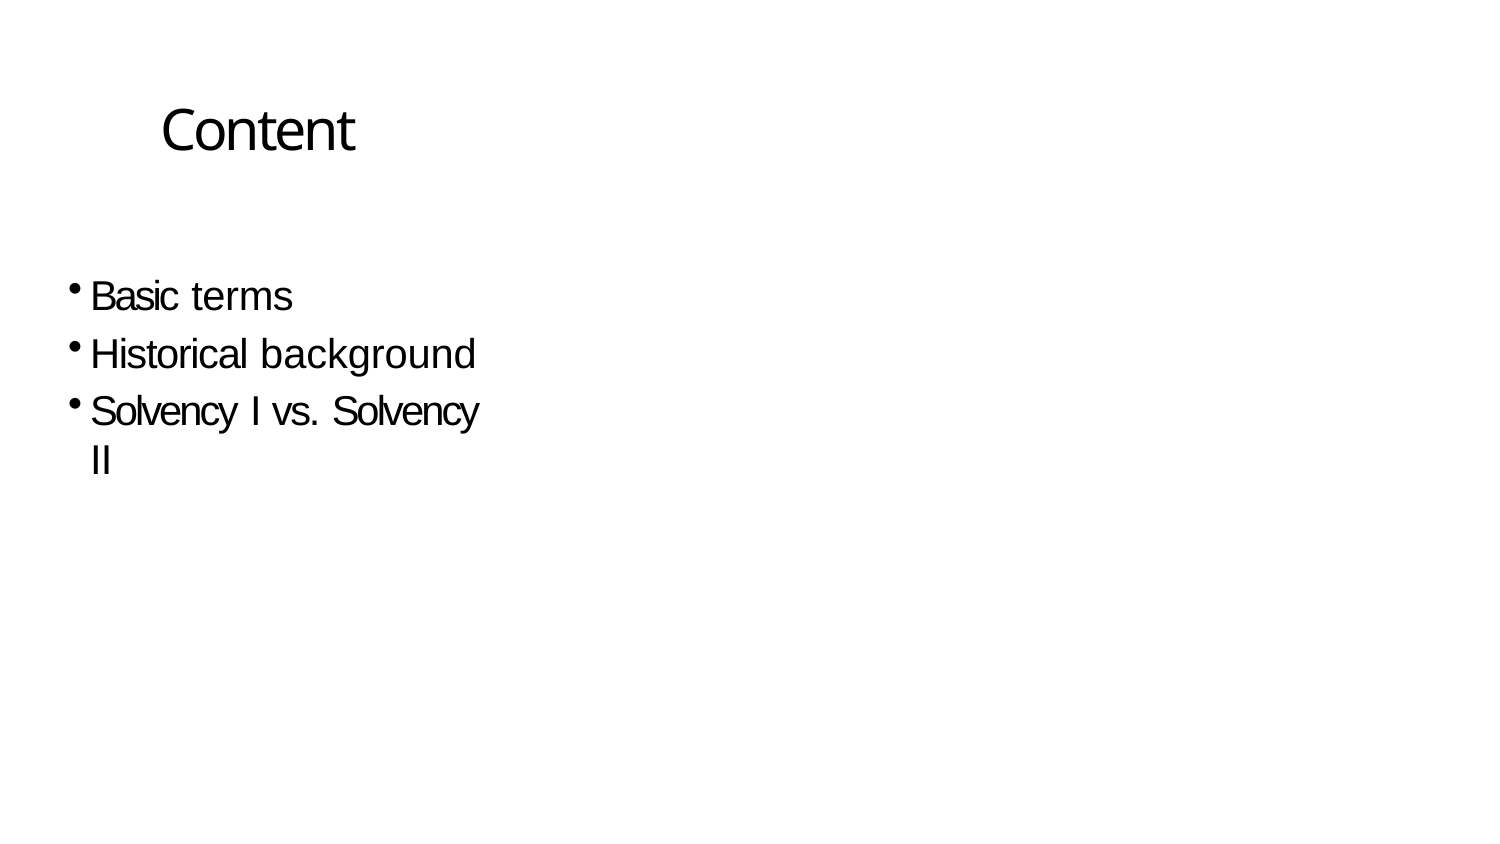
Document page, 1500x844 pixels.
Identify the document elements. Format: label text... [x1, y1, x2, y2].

title Content [103, 54, 1397, 199]
text_box Basic terms Historical background Solvency I vs. Solvency II [66, 259, 506, 484]
